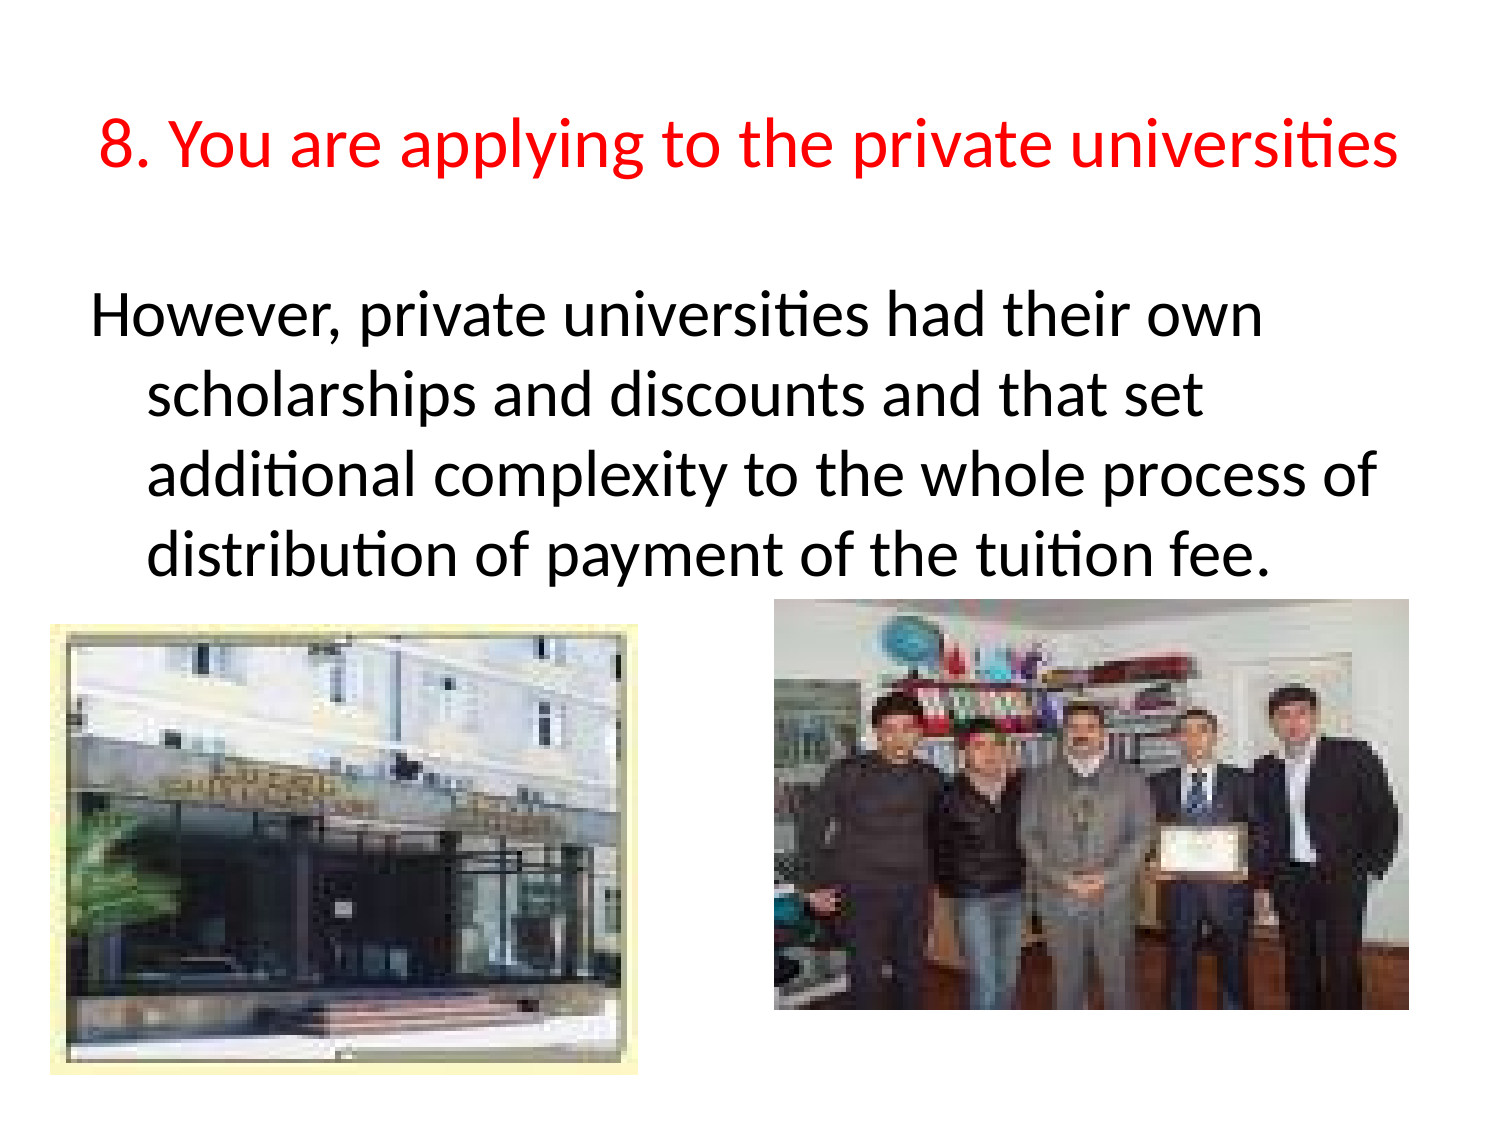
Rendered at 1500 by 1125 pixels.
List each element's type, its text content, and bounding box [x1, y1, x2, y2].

list However, private universities had their own scholarships and discounts and that set additional complexity to the whole process of distribution of payment of the tuition fee. [75, 262, 1425, 1005]
picture [774, 599, 1409, 1010]
picture [49, 624, 638, 1076]
title 8. You are applying to the private universities [75, 45, 1425, 233]
